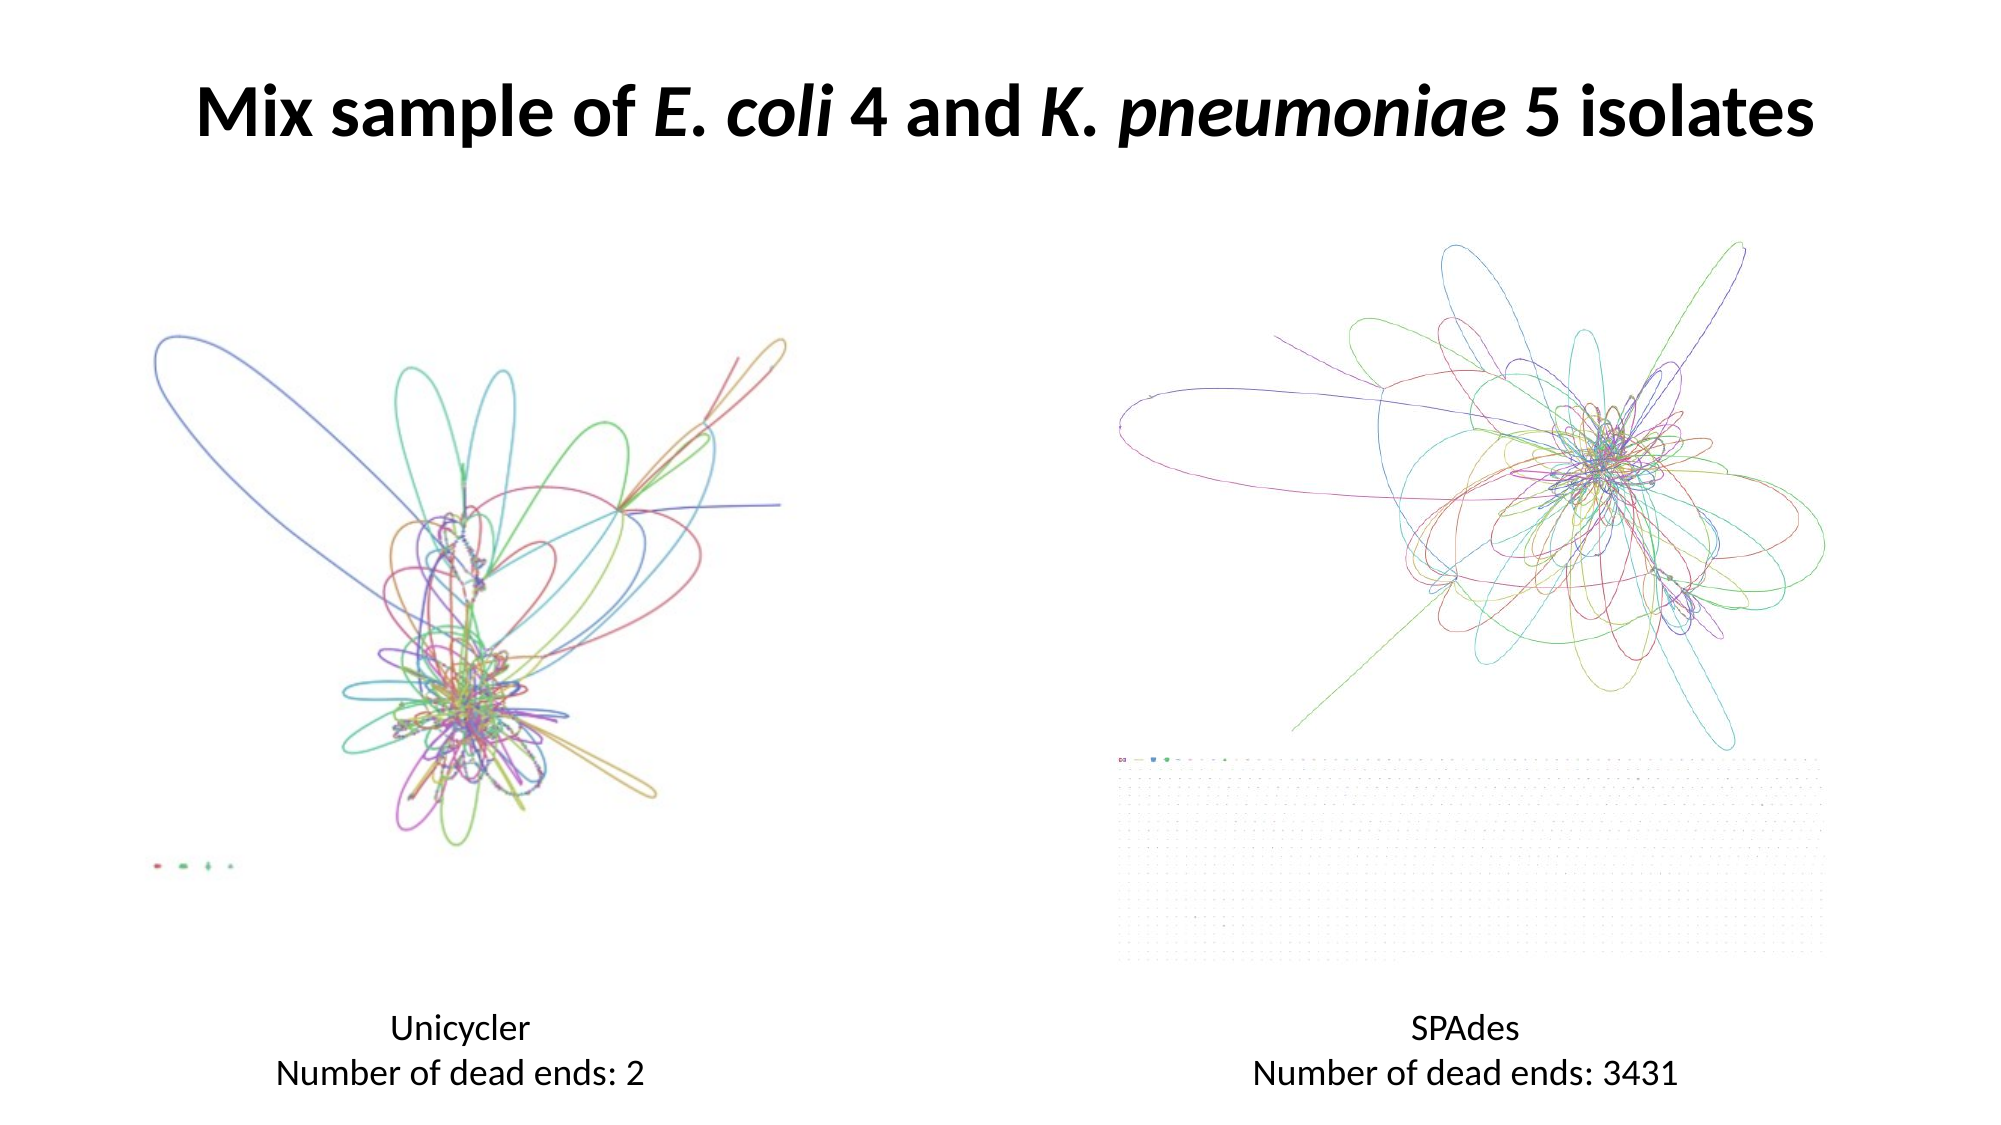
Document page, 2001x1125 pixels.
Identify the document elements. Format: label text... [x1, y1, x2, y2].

picture [122, 278, 821, 930]
text_box Mix sample of E. coli 4 and K. pneumoniae 5 isolates [180, 54, 1831, 159]
text_box SPAdes Number of dead ends: 3431 [1237, 996, 1694, 1101]
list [1082, 205, 1861, 996]
text_box Unicycler Number of dead ends: 2 [260, 995, 669, 1101]
